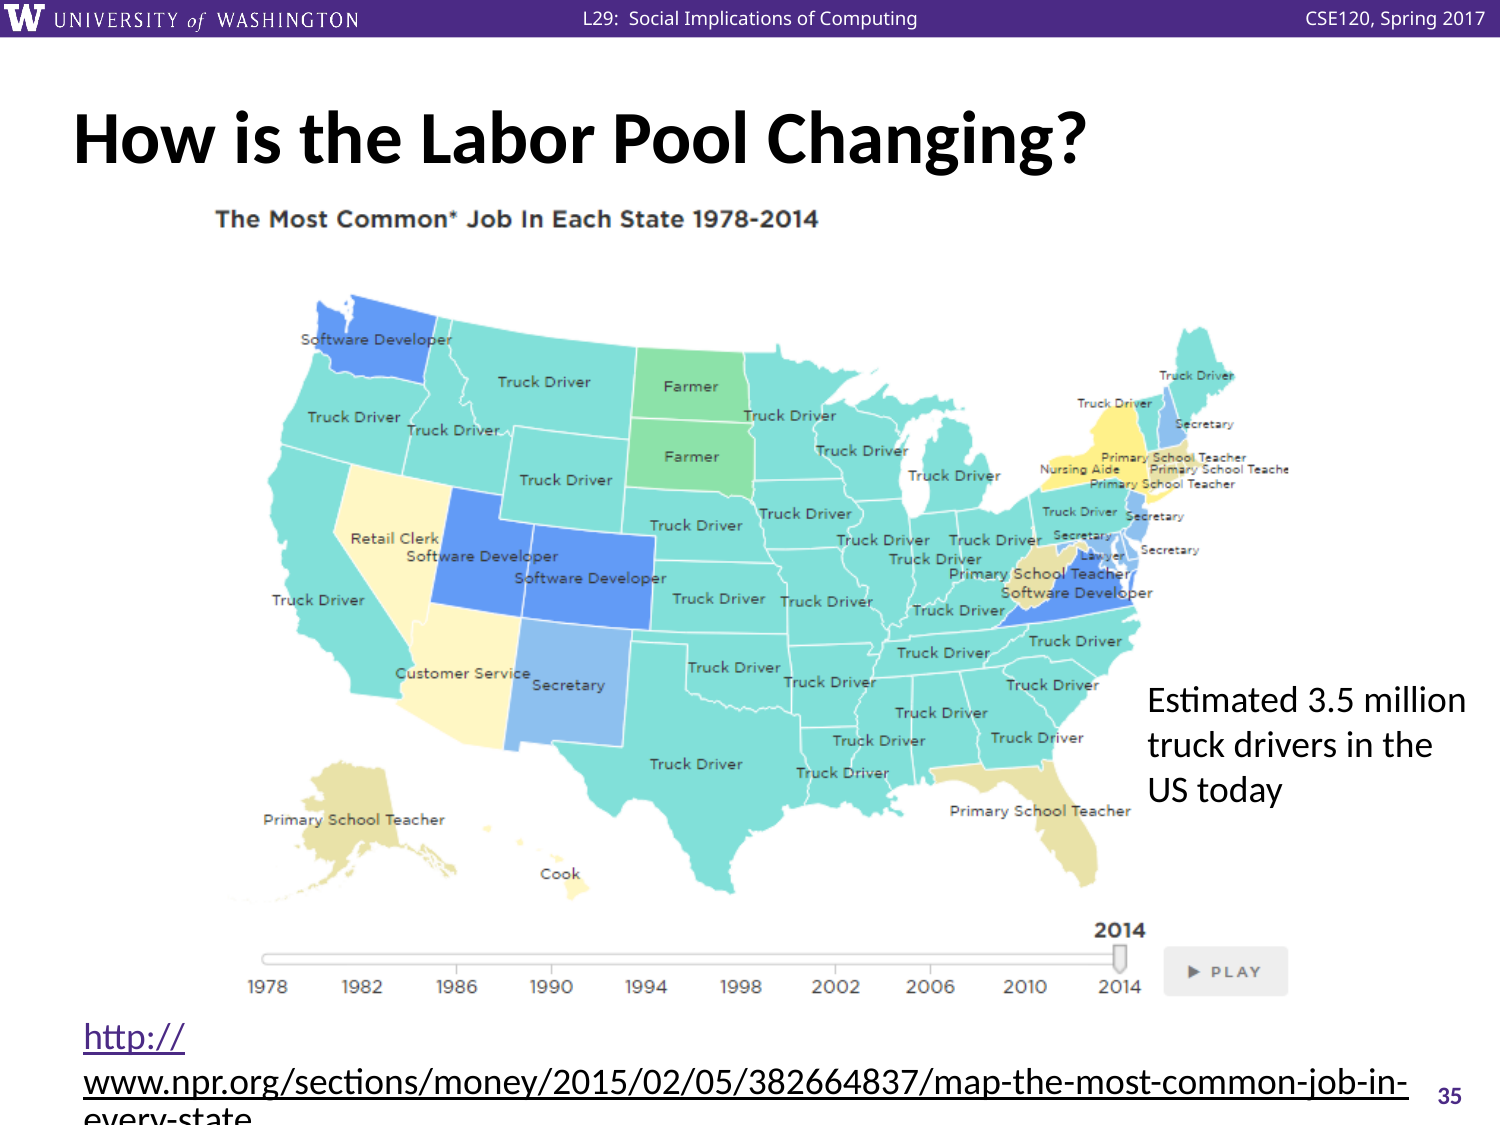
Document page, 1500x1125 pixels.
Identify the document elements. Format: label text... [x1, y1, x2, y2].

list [199, 194, 1303, 1011]
picture [4, 4, 358, 32]
slide_number 35 [1400, 1065, 1500, 1125]
text_box Estimated 3.5 million truck drivers in the US today [1307, 667, 1487, 818]
text_box http://www.npr.org/sections/money/2015/02/05/382664837/map-the-most-common-job-in-every-state [68, 1004, 1438, 1125]
title How is the Labor Pool Changing? [58, 71, 1438, 197]
